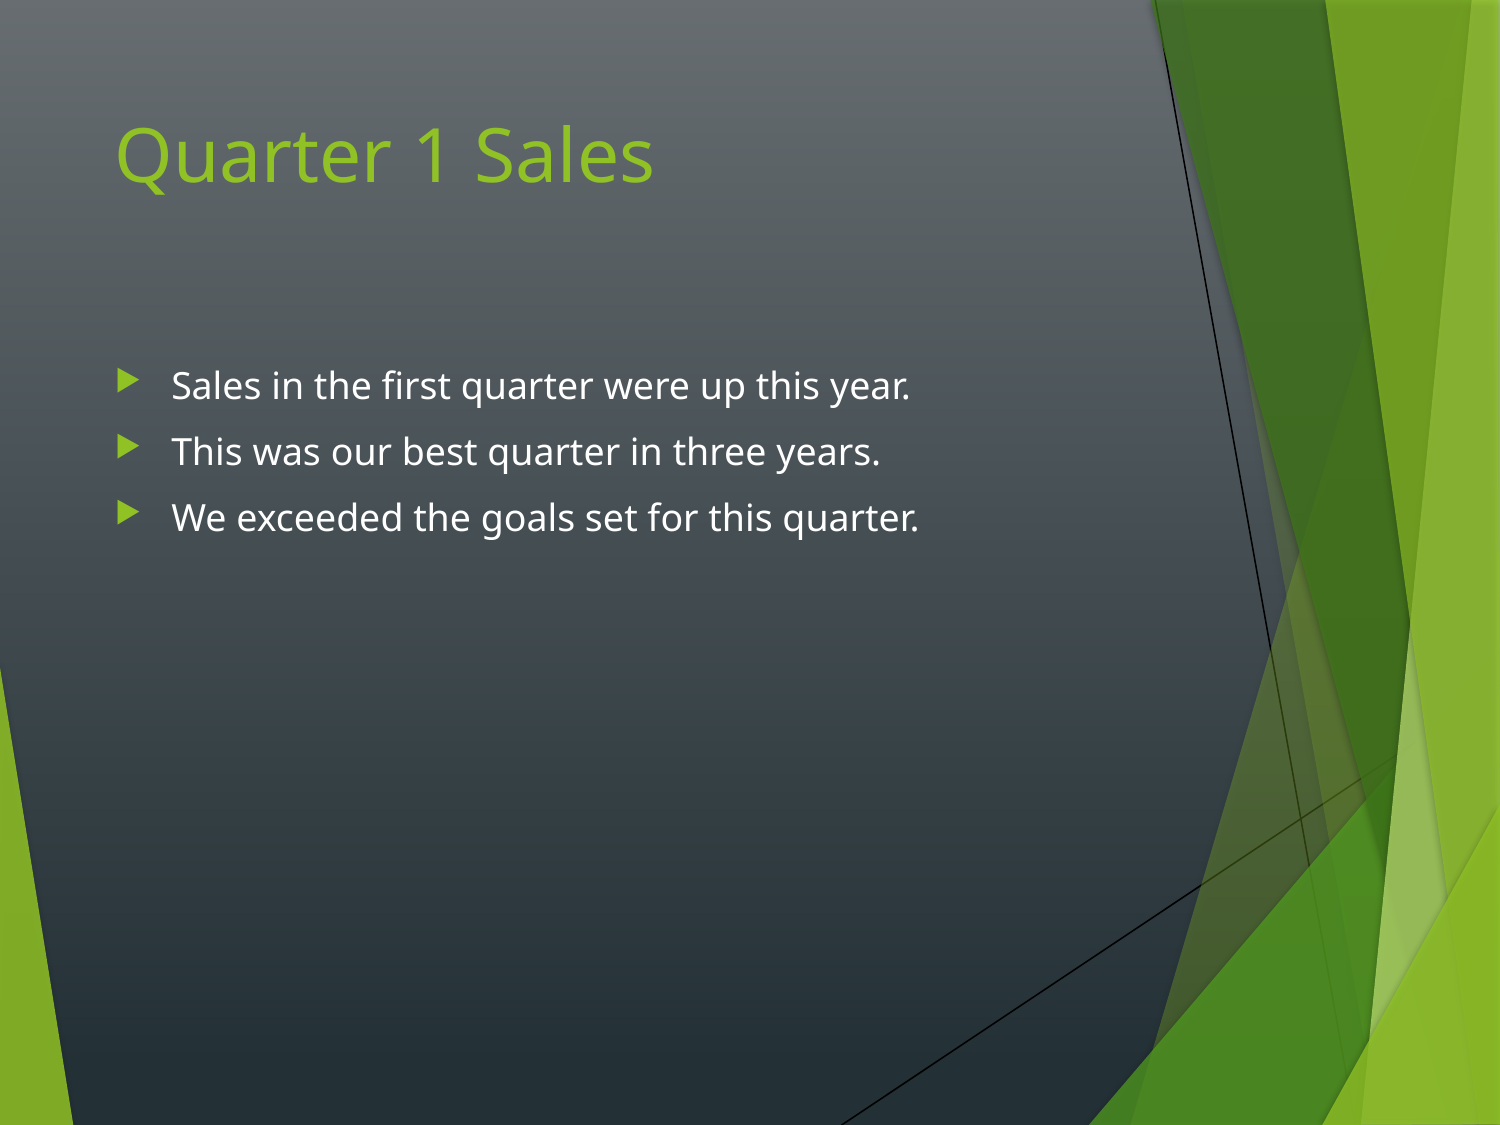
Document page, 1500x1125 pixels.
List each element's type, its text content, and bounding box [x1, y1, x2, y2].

list Sales in the first quarter were up this year. This was our best quarter in three years. We exceeded the goals set for this quarter. [99, 354, 1142, 992]
title Quarter 1 Sales [99, 99, 1142, 317]
